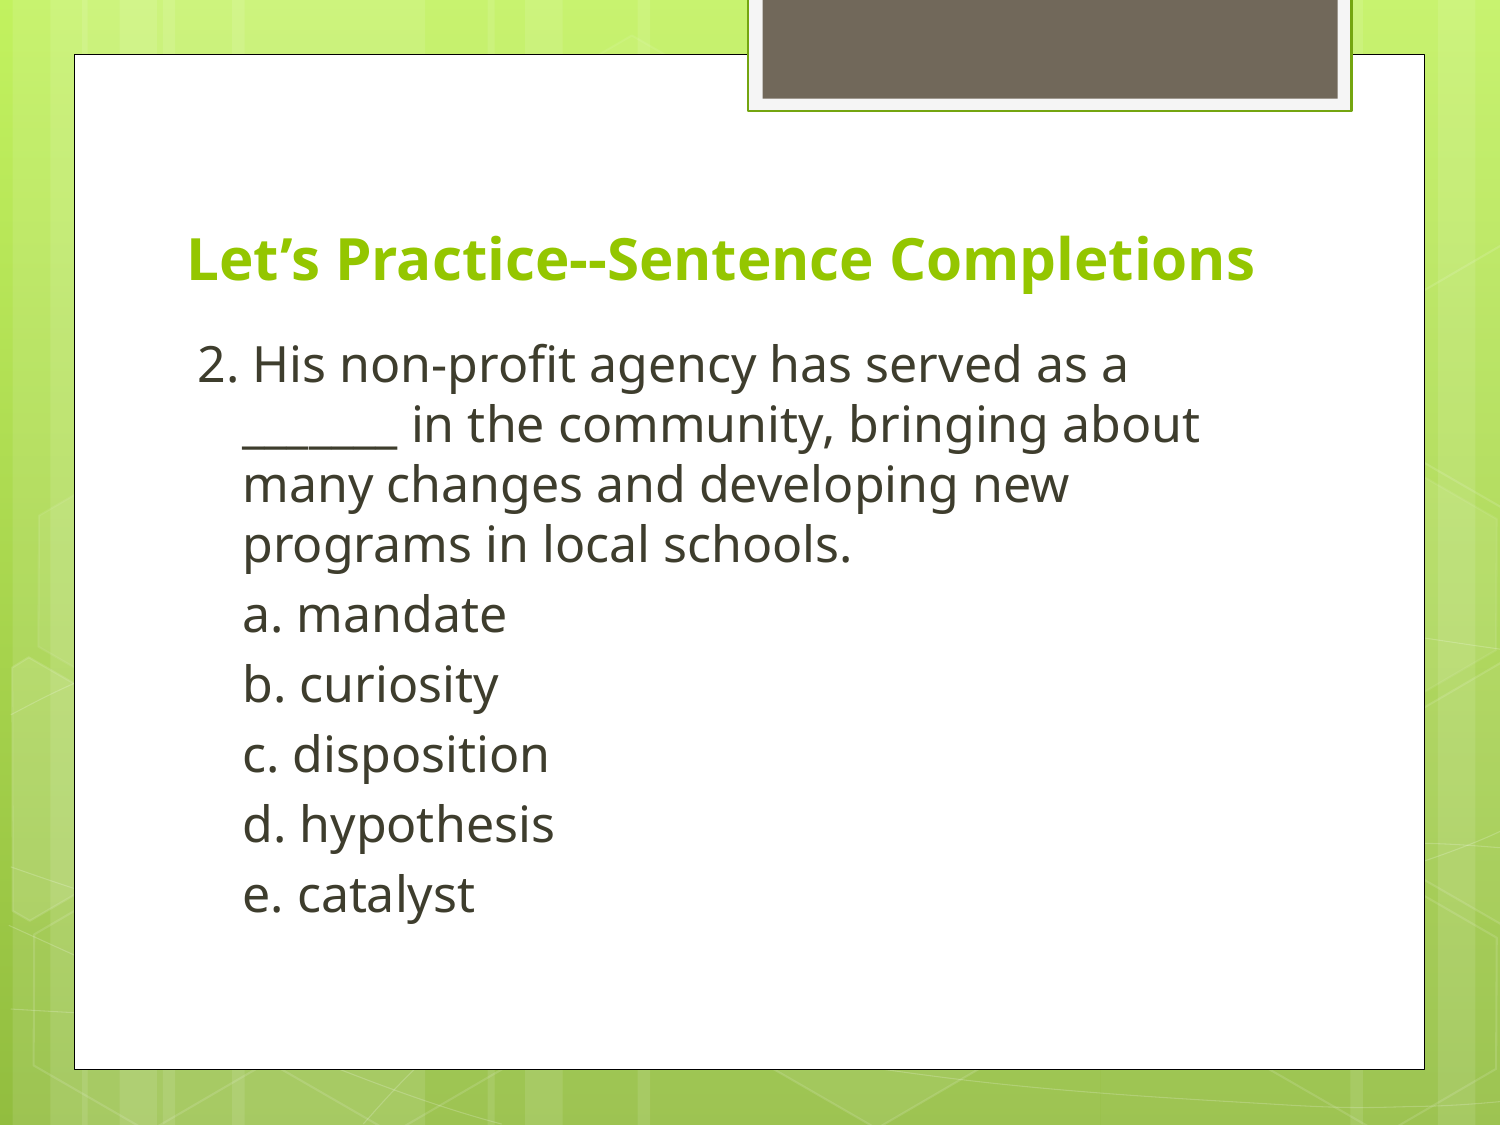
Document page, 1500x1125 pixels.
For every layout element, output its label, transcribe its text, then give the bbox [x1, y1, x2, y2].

list 2. His non-profit agency has served as a _______ in the community, bringing about many changes and developing new programs in local schools. a. mandate b. curiosity c. disposition d. hypothesis e. catalyst [171, 324, 1283, 957]
title Let’s Practice--Sentence Completions [171, 168, 1324, 300]
